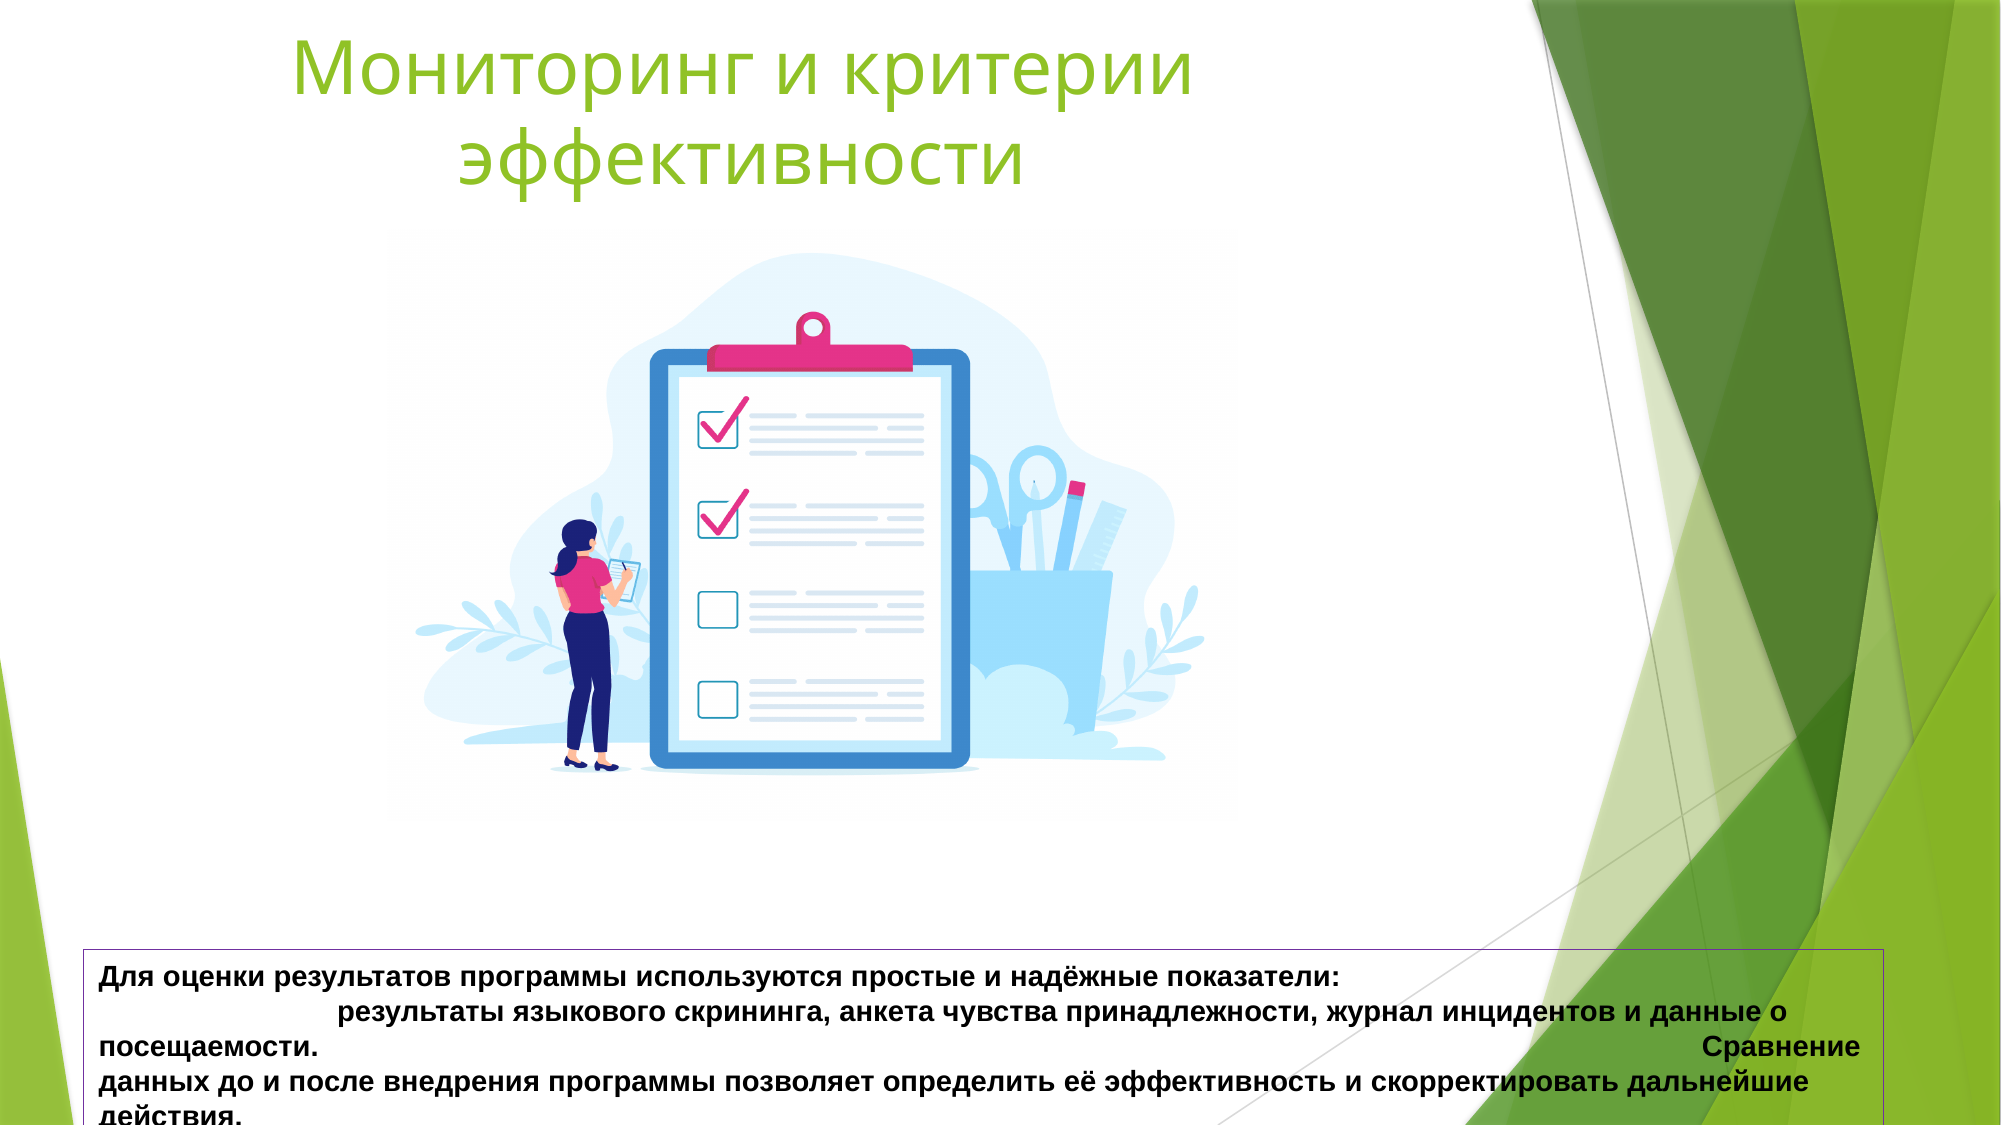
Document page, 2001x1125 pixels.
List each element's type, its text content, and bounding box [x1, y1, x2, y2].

picture [387, 228, 1239, 821]
text_box Для оценки результатов программы используются простые и надёжные показатели: результаты языкового скрининга, анкета чувства принадлежности, журнал инцидентов и данные о посещаемости. Сравнение данных до и после внедрения программы позволяет определить её эффективность и скорректировать дальнейшие действия. [83, 949, 1884, 1125]
title Мониторинг и критерии эффективности [46, 11, 1440, 230]
